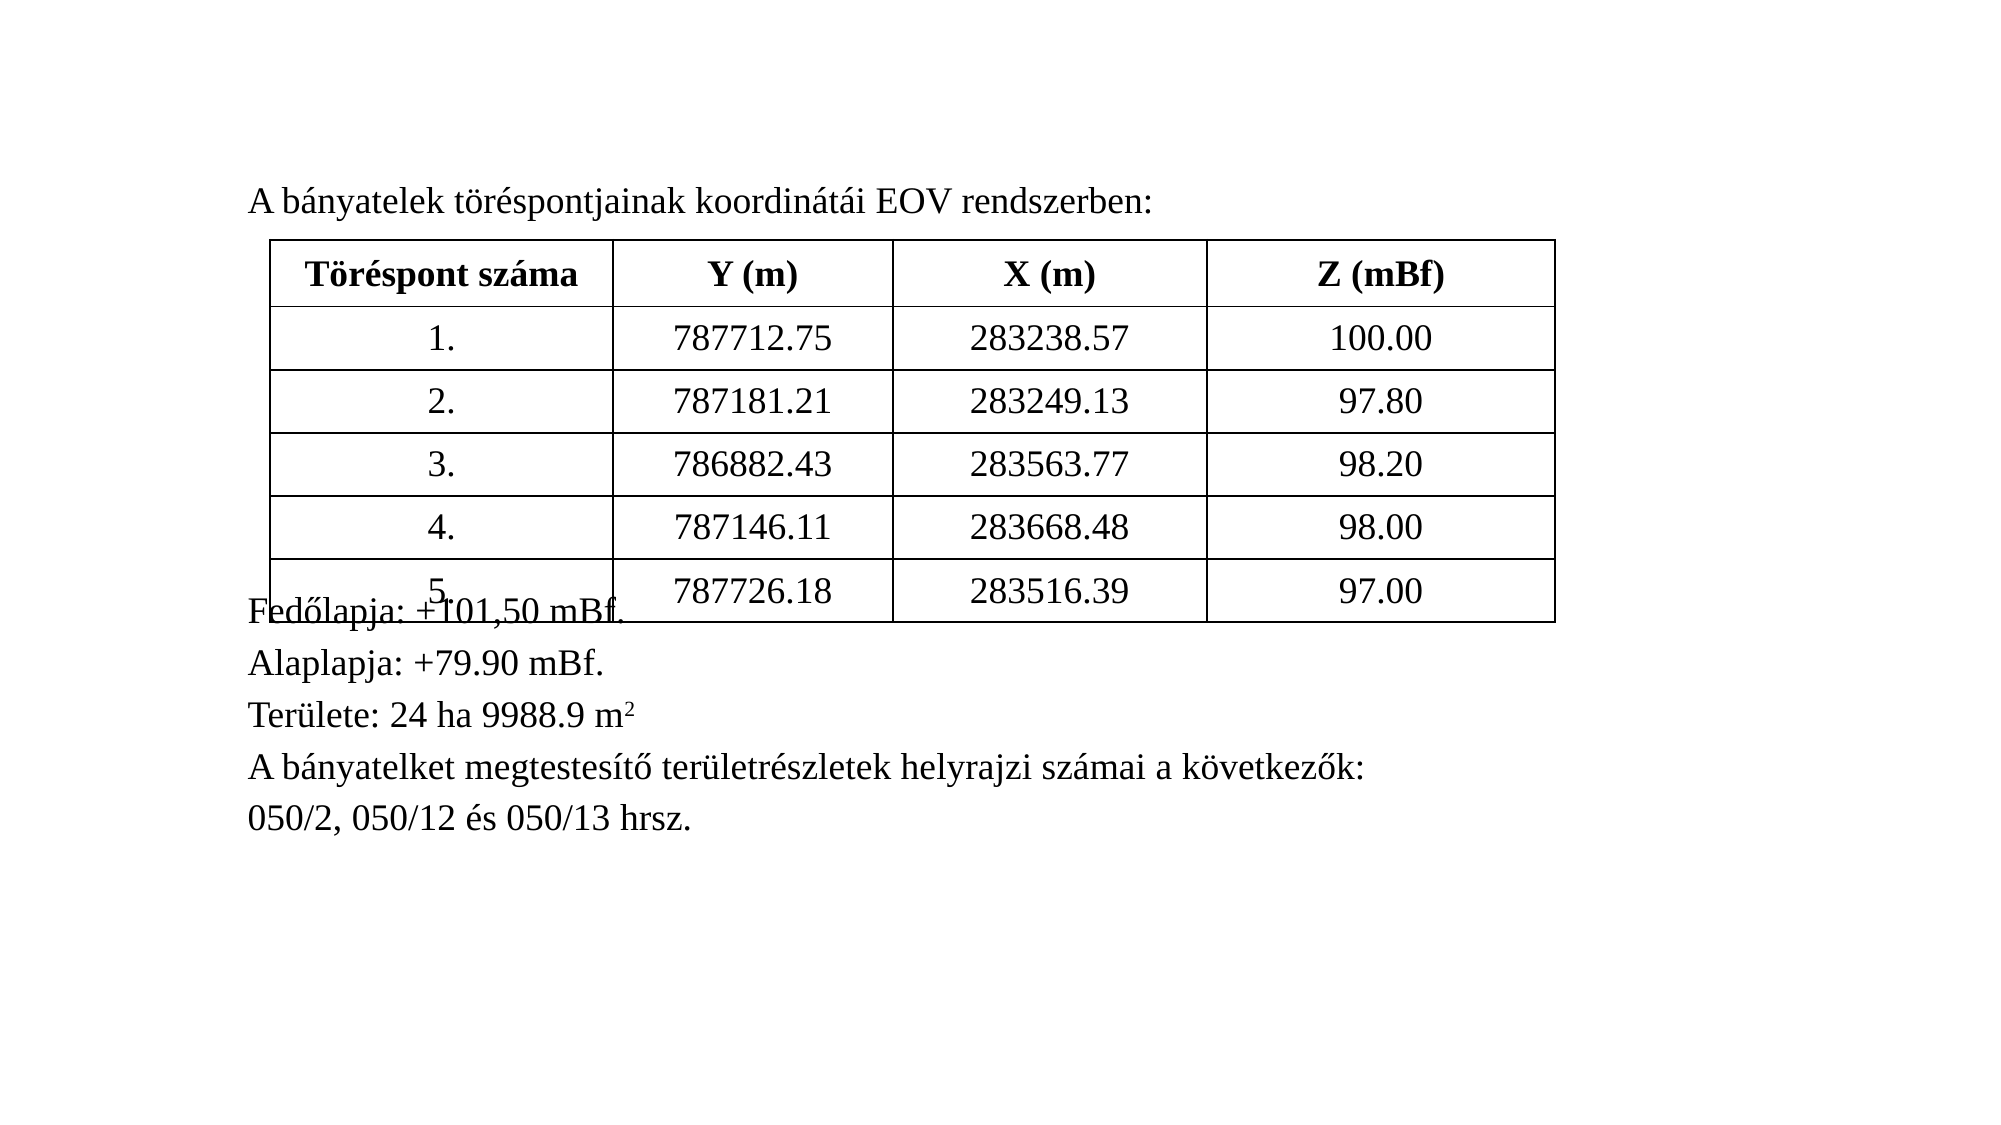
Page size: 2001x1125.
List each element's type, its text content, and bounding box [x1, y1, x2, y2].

table_cell 97.00 [1208, 560, 1554, 621]
table_cell 98.20 [1208, 434, 1554, 495]
table_cell 787712.75 [614, 307, 892, 369]
table_header Z (mBf) [1208, 241, 1554, 306]
table_cell 283668.48 [894, 497, 1206, 558]
table_cell 787726.18 [614, 560, 892, 621]
table_cell 1. [271, 307, 612, 369]
table_cell 786882.43 [614, 434, 892, 495]
text_box A bányatelek töréspontjainak koordinátái EOV rendszerben: Fedőlapja: +101,50 mBf. Alaplapja: +79.90 mBf. Területe: 24 ha 9988.9 m2 A bányatelket megtestesítő területrészletek helyrajzi számai a következők: 050/2, 050/12 és 050/13 hrsz. [232, 161, 1712, 898]
table_header X (m) [894, 241, 1206, 306]
table_cell 283516.39 [894, 560, 1206, 621]
table_header Y (m) [614, 241, 892, 306]
table_cell 98.00 [1208, 497, 1554, 558]
table_cell 5. [271, 560, 612, 621]
table_cell 4. [271, 497, 612, 558]
table_cell 787146.11 [614, 497, 892, 558]
table_cell 283238.57 [894, 307, 1206, 369]
table_cell 283249.13 [894, 371, 1206, 432]
table_cell 2. [271, 371, 612, 432]
table_header Töréspont száma [271, 241, 612, 306]
table_cell 97.80 [1208, 371, 1554, 432]
table_cell 283563.77 [894, 434, 1206, 495]
table_cell 787181.21 [614, 371, 892, 432]
table_cell 100.00 [1208, 307, 1554, 369]
table_cell 3. [271, 434, 612, 495]
